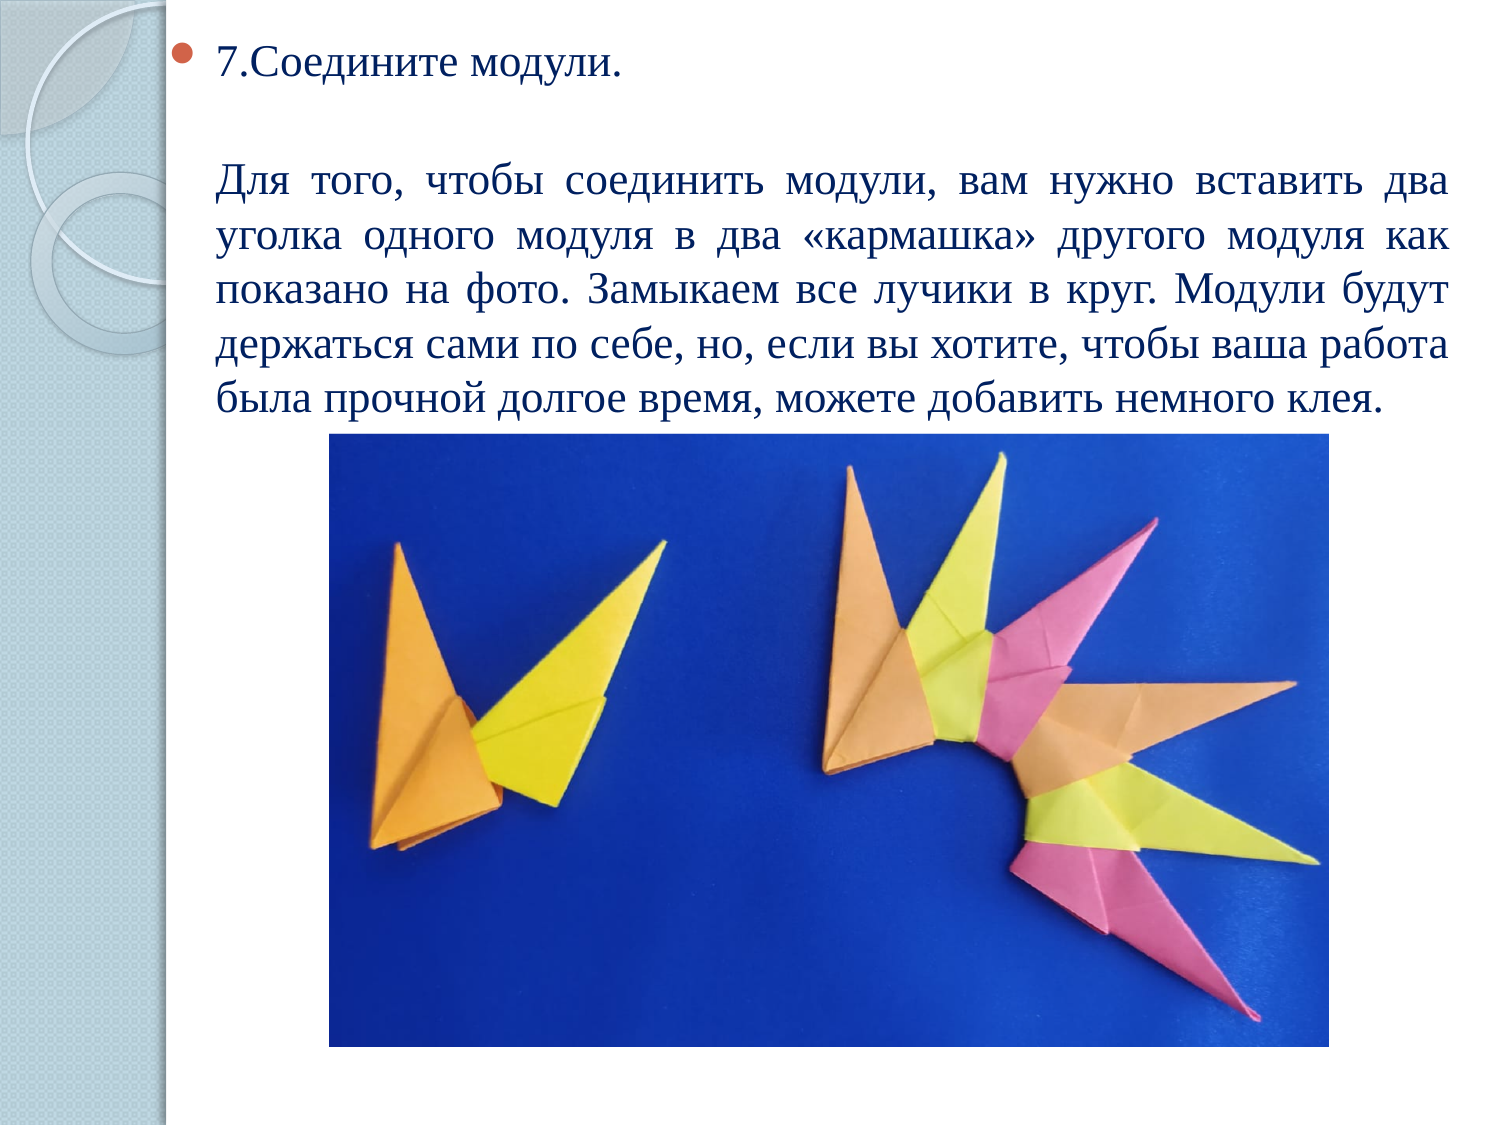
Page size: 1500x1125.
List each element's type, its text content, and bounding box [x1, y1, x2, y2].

list 7.Соедините модули. Для того, чтобы соединить модули, вам нужно вставить два уголка одного модуля в два «кармашка» другого модуля как показано на фото. Замыкаем все лучики в круг. Модули будут держаться сами по себе, но, если вы хотите, чтобы ваша работа была прочной долгое время, можете добавить немного клея. [140, 23, 1466, 434]
picture [330, 239, 1328, 1125]
